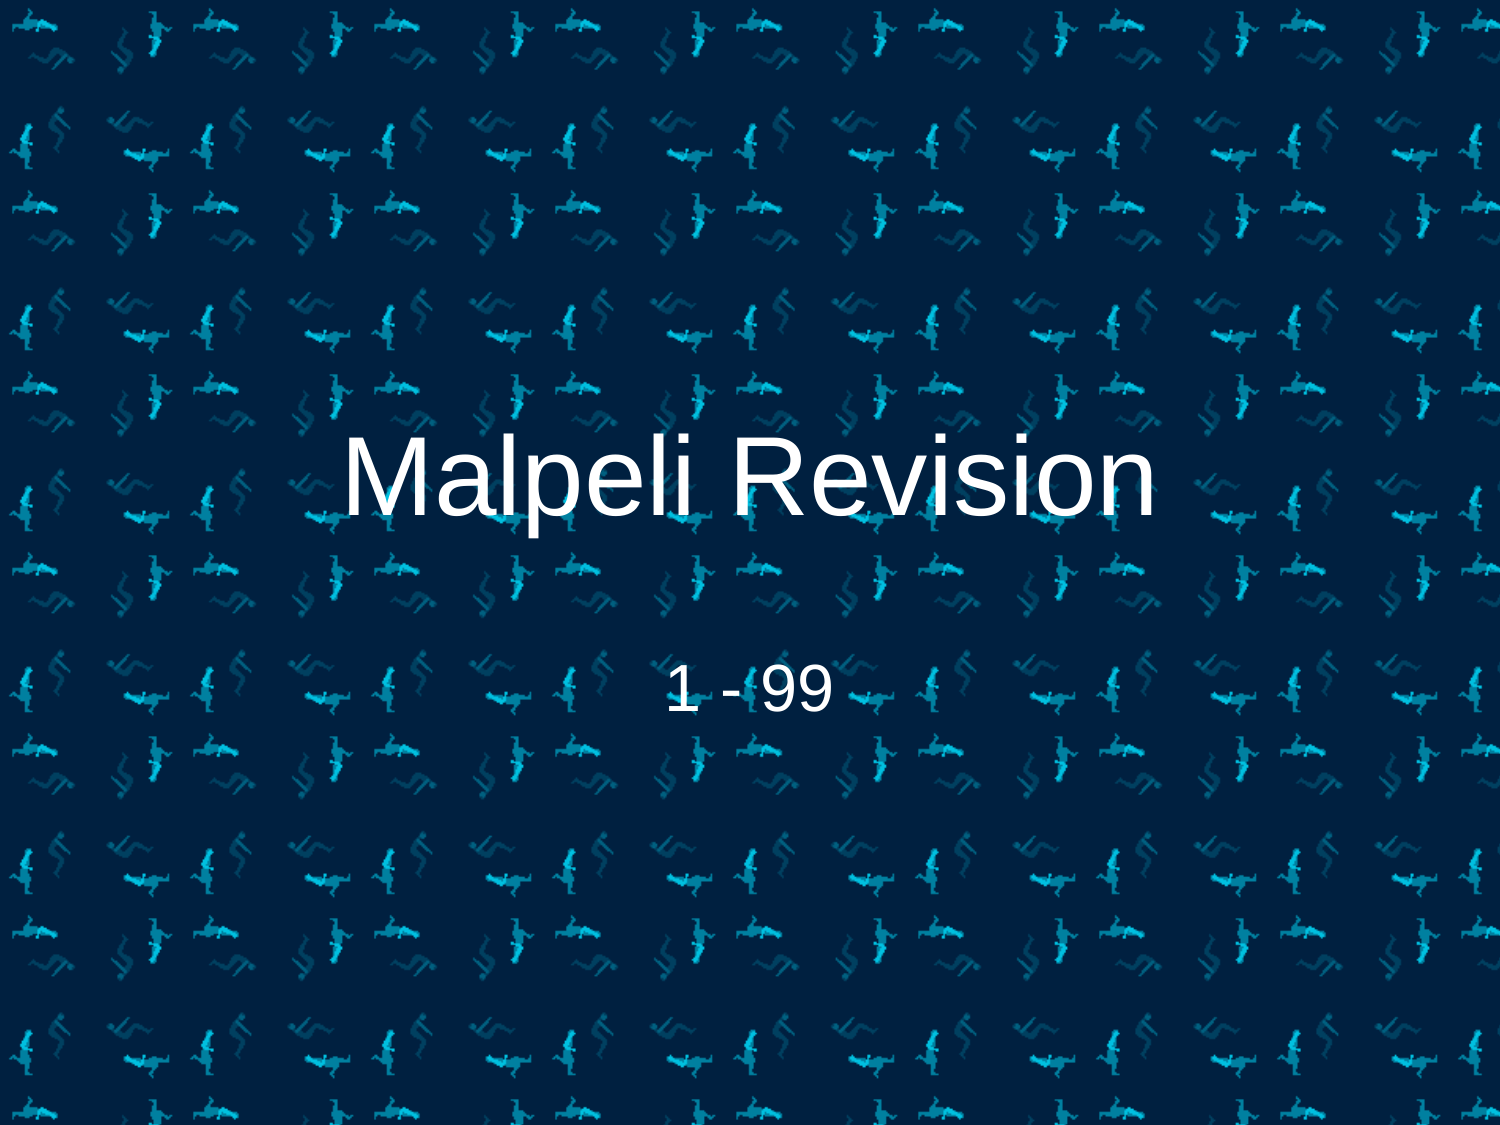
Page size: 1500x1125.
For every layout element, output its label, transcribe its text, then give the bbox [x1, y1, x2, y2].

picture [0, 0, 1500, 1125]
title Malpeli Revision [112, 349, 1388, 591]
subtitle 1 - 99 [224, 637, 1276, 926]
picture [1487, 203, 1500, 208]
picture [1487, 1109, 1500, 1114]
picture [1487, 384, 1500, 389]
picture [1487, 746, 1500, 752]
picture [1487, 928, 1500, 933]
picture [1487, 565, 1500, 570]
picture [1487, 21, 1500, 27]
